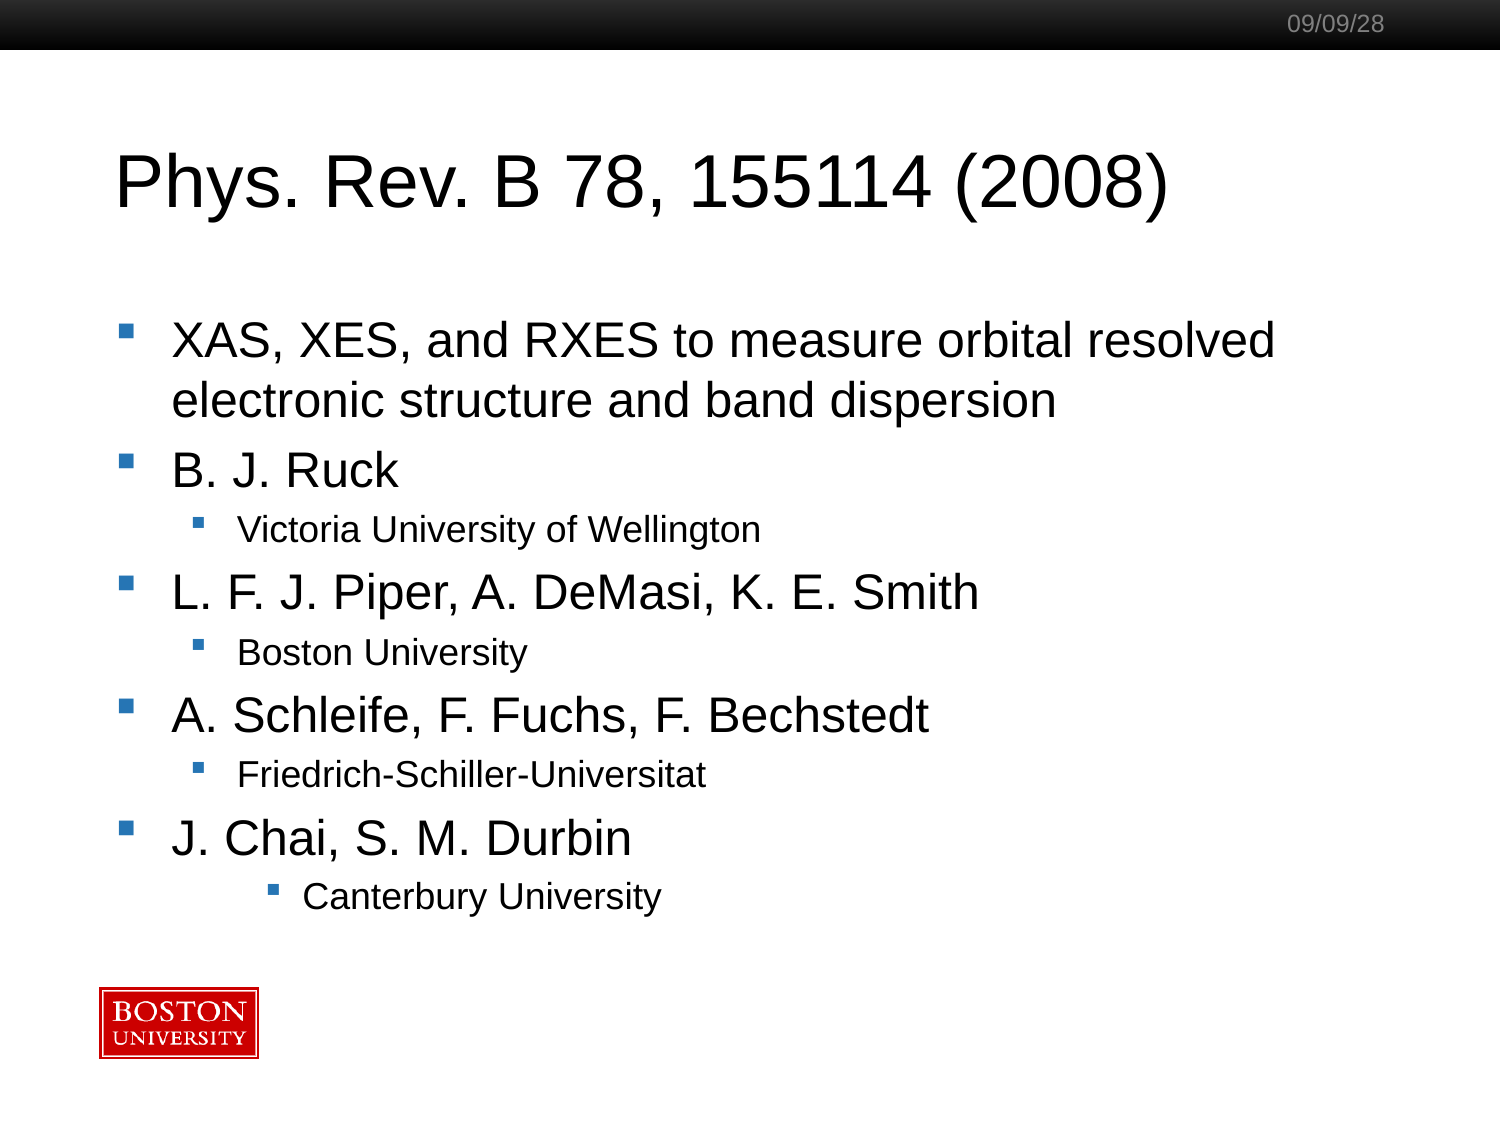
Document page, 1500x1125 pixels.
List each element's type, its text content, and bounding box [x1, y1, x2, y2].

list XAS, XES, and RXES to measure orbital resolved electronic structure and band dispersion B. J. Ruck Victoria University of Wellington L. F. J. Piper, A. DeMasi, K. E. Smith Boston University A. Schleife, F. Fuchs, F. Bechstedt Friedrich-Schiller-Universitat J. Chai, S. M. Durbin Canterbury University [99, 299, 1401, 938]
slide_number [1087, 0, 1401, 51]
title Phys. Rev. B 78, 155114 (2008) [99, 124, 1401, 238]
picture [99, 987, 259, 1059]
